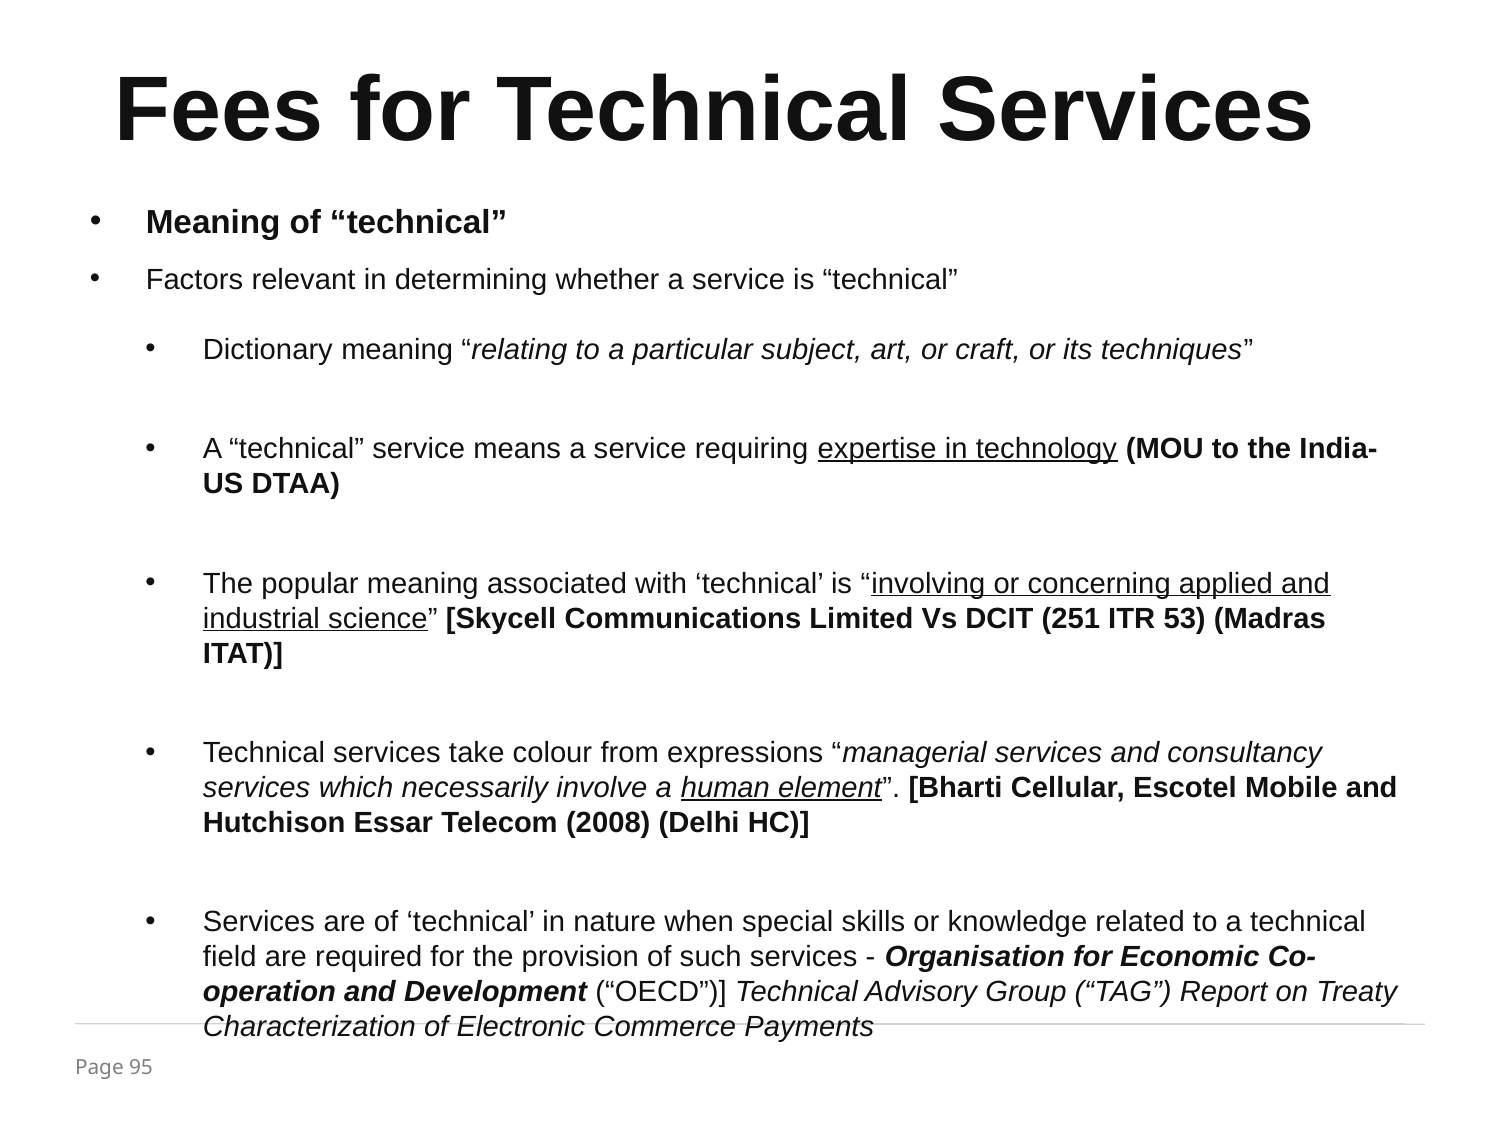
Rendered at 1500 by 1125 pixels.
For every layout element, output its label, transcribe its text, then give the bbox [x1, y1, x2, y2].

text_box Fees for Technical Services [100, 57, 1451, 200]
list Meaning of “technical” Factors relevant in determining whether a service is “technical” Dictionary meaning “relating to a particular subject, art, or craft, or its techniques” A “technical” service means a service requiring expertise in technology (MOU to the India-US DTAA) The popular meaning associated with ‘technical’ is “involving or concerning applied and industrial science” [Skycell Communications Limited Vs DCIT (251 ITR 53) (Madras ITAT)] Technical services take colour from expressions “managerial services and consultancy services which necessarily involve a human element”. [Bharti Cellular, Escotel Mobile and Hutchison Essar Telecom (2008) (Delhi HC)] Services are of ‘technical’ in nature when special skills or knowledge related to a technical field are required for the provision of such services - Organisation for Economic Co-operation and Development (“OECD”)] Technical Advisory Group (“TAG”) Report on Treaty Characterization of Electronic Commerce Payments [75, 192, 1425, 1017]
